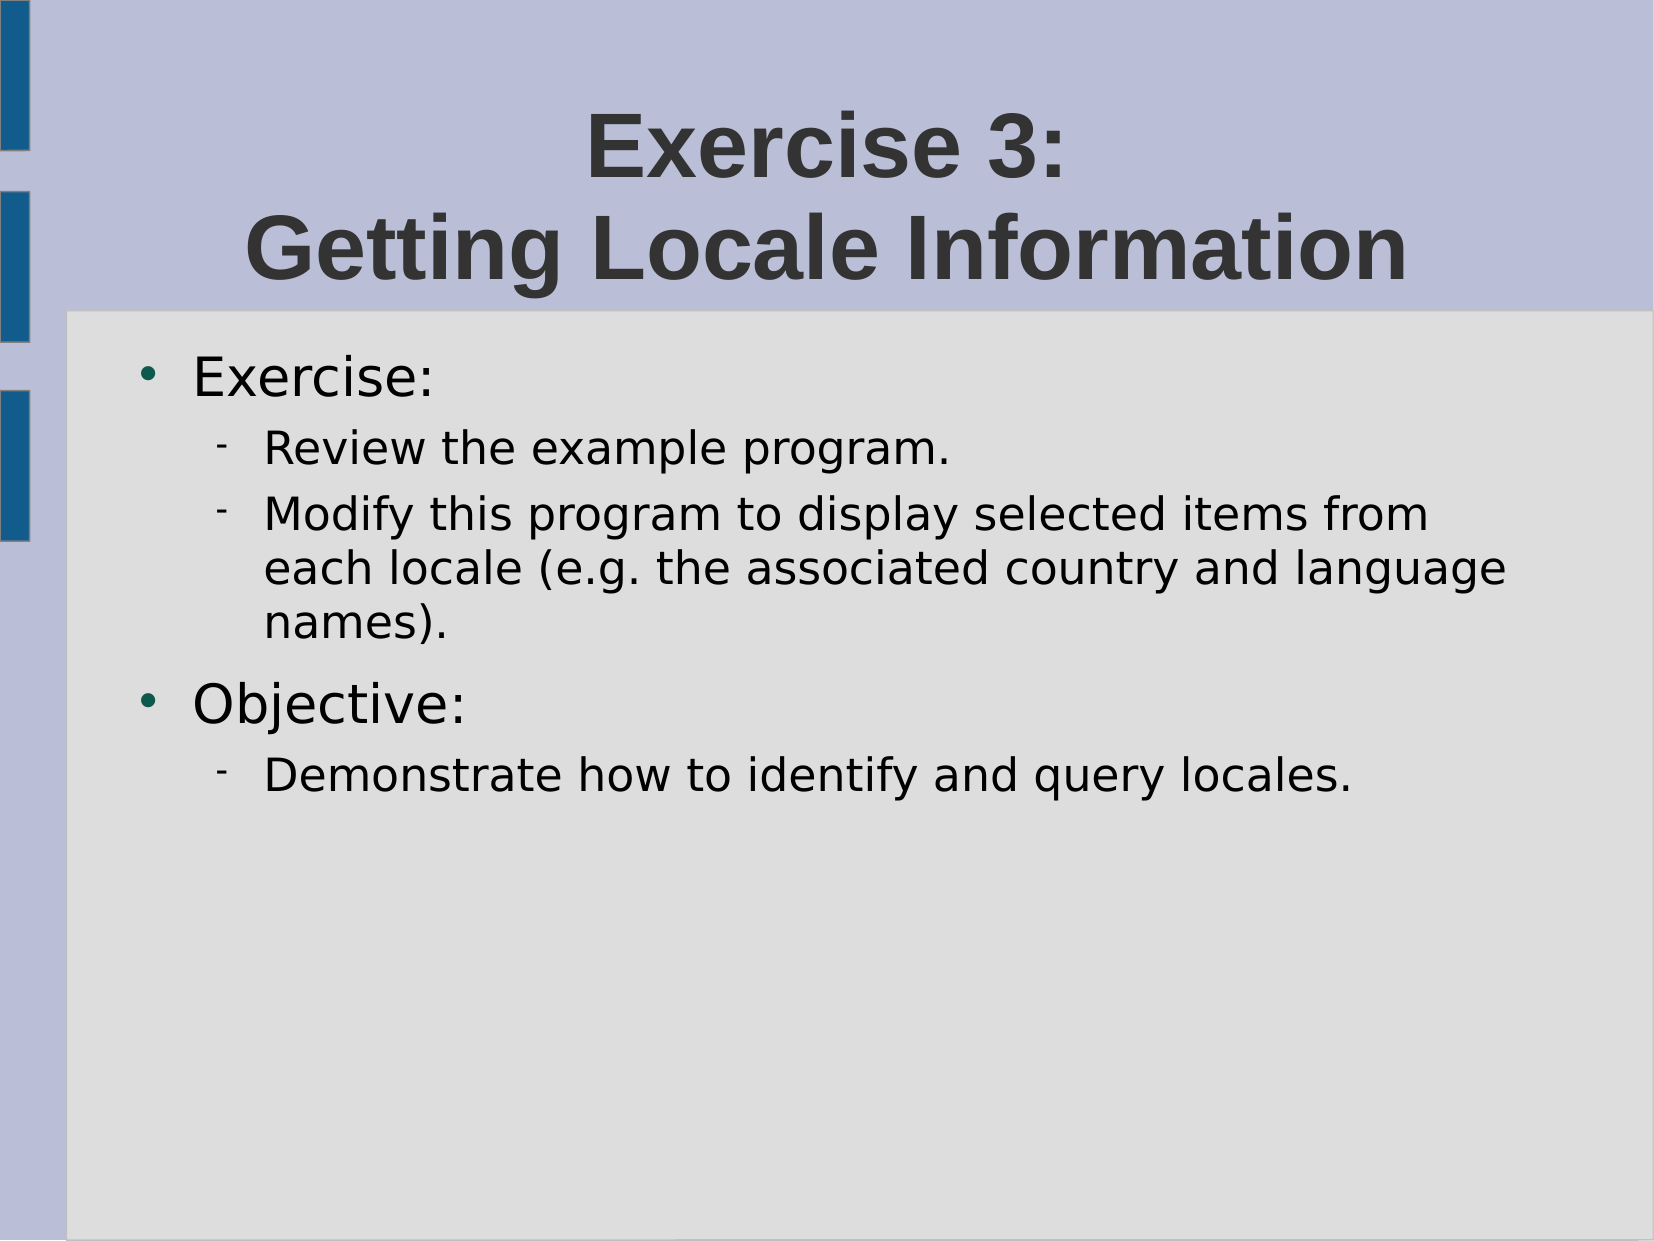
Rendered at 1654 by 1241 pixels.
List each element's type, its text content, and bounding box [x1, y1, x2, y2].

list Exercise: Review the example program. Modify this program to display selected items from each locale (e.g. the associated country and language names). Objective: Demonstrate how to identify and query locales. [121, 344, 1534, 1126]
title Exercise 3: Getting Locale Information [121, 91, 1534, 299]
